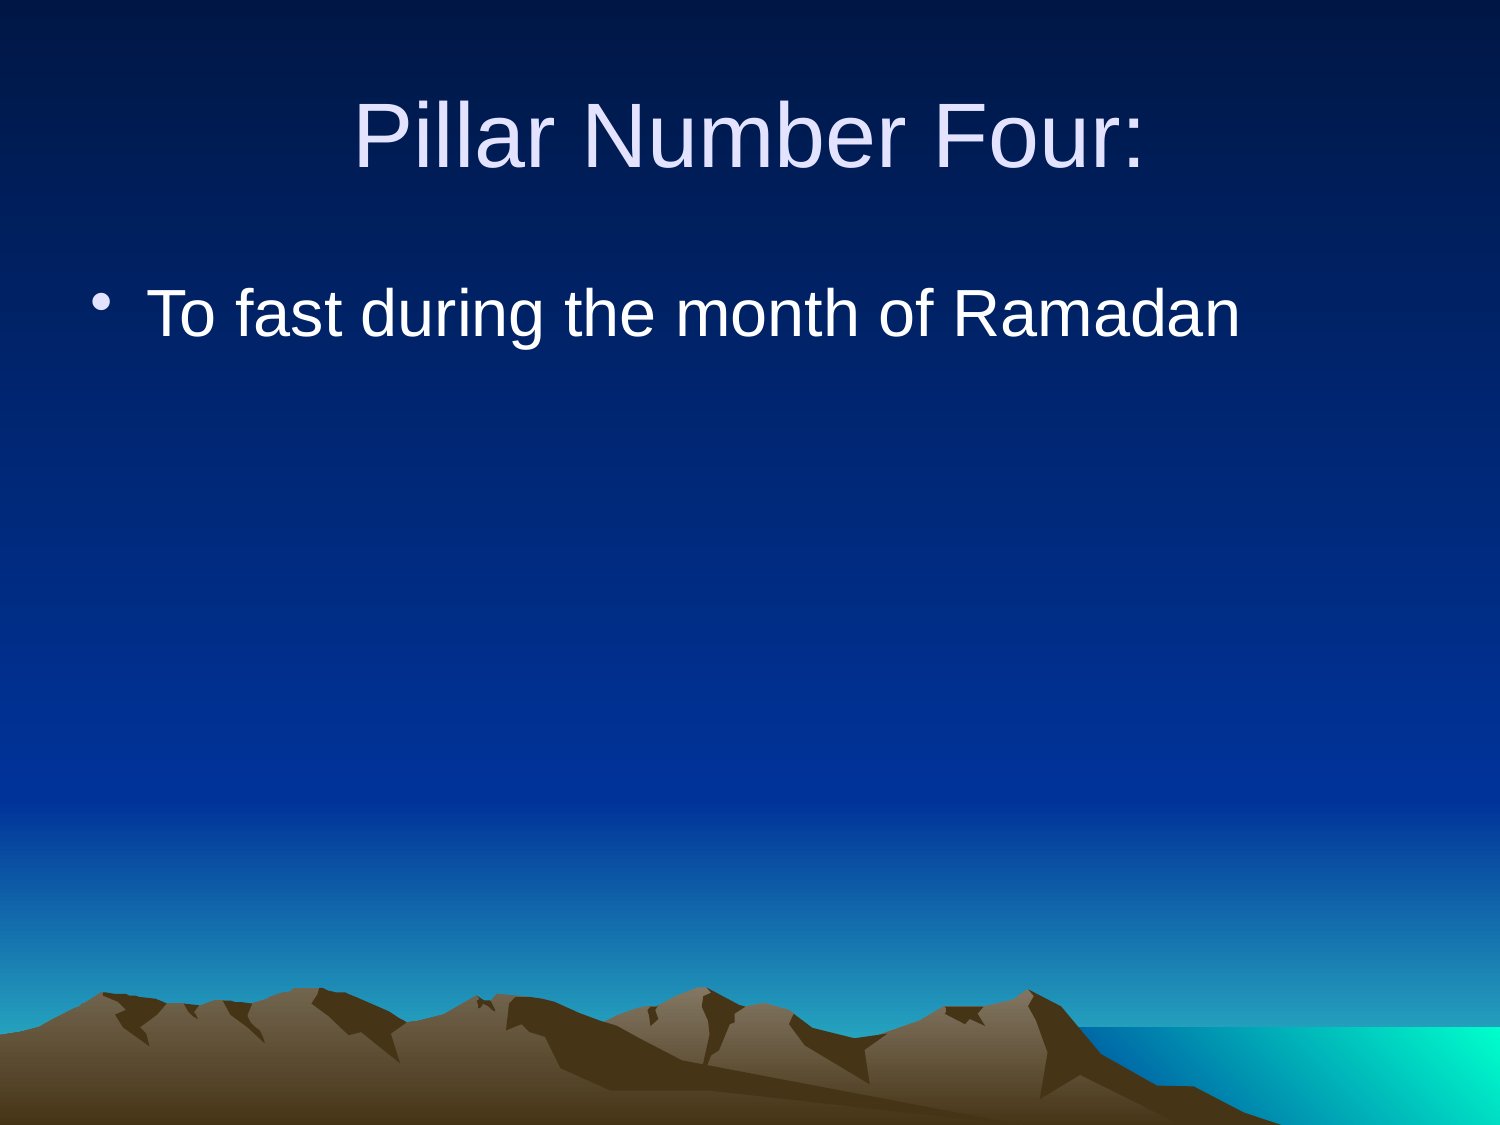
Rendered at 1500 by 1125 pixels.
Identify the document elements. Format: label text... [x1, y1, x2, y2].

list To fast during the month of Ramadan [74, 262, 1426, 1001]
title Pillar Number Four: [74, 37, 1426, 226]
